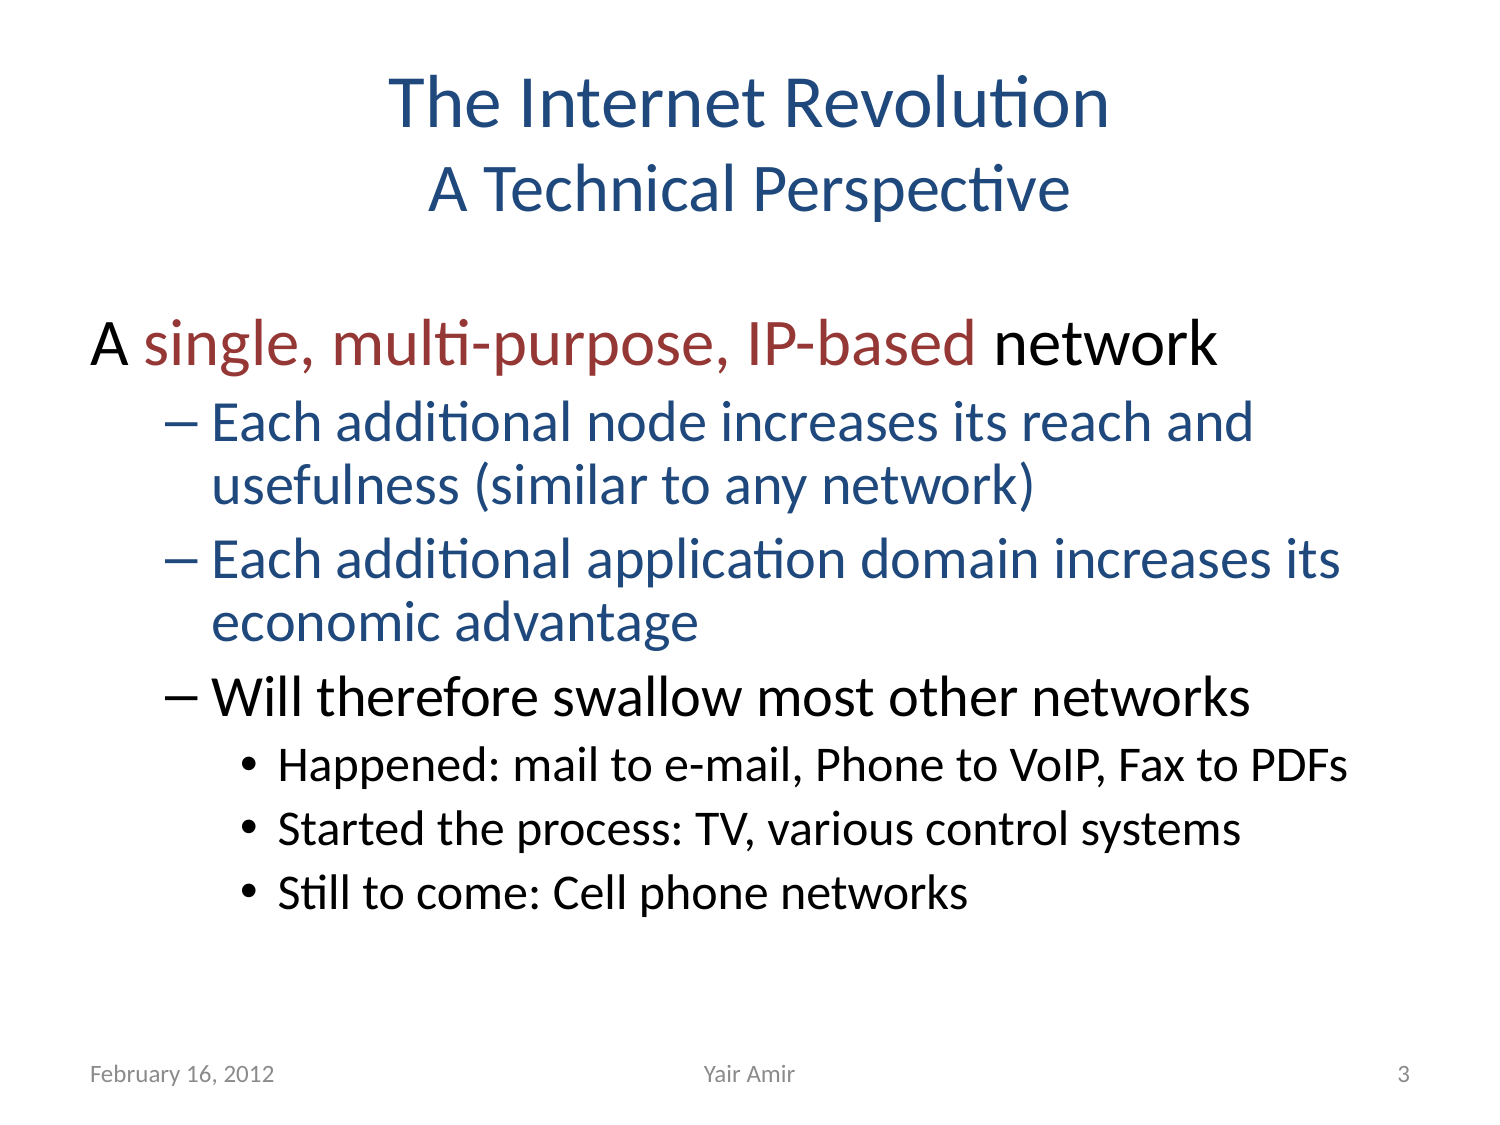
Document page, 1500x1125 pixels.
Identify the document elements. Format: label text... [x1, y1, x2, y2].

slide_number 3 [1074, 1042, 1425, 1103]
footer Yair Amir [512, 1042, 988, 1103]
list A single, multi-purpose, IP-based network Each additional node increases its reach and usefulness (similar to any network) Each additional application domain increases its economic advantage Will therefore swallow most other networks Happened: mail to e-mail, Phone to VoIP, Fax to PDFs Started the process: TV, various control systems Still to come: Cell phone networks [75, 299, 1425, 988]
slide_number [75, 1042, 425, 1103]
title The Internet Revolution A Technical Perspective [75, 45, 1425, 233]
